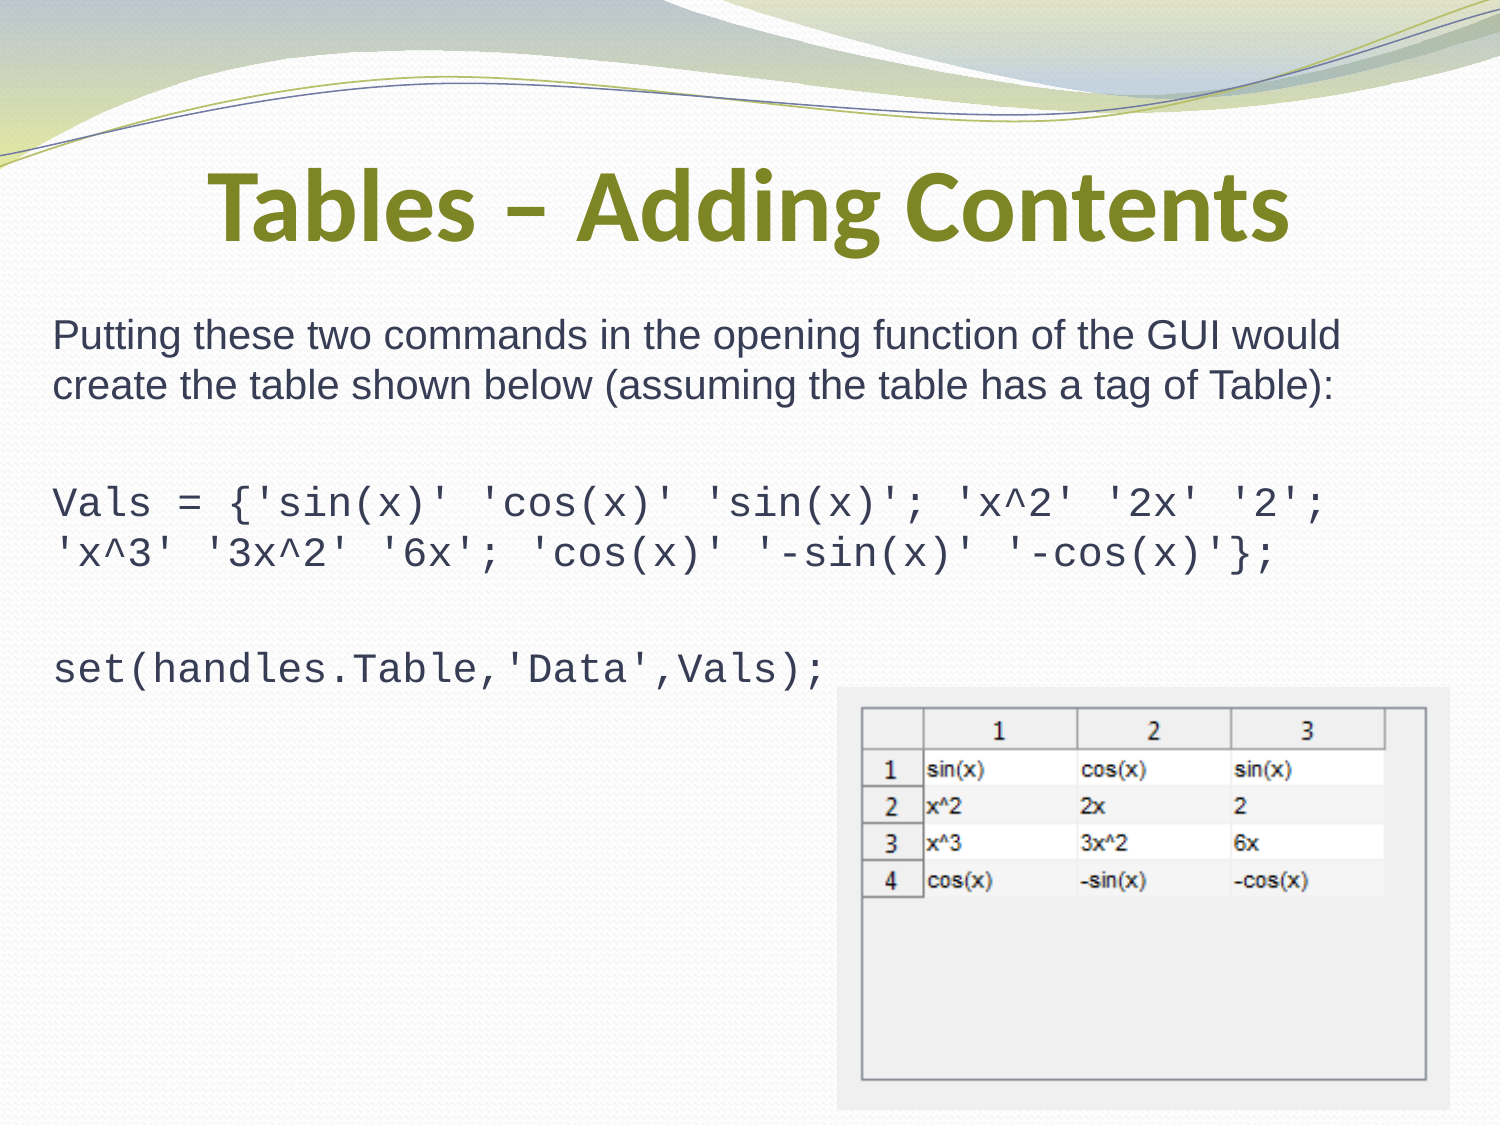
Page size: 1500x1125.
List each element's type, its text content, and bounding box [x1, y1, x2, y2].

list Putting these two commands in the opening function of the GUI would create the table shown below (assuming the table has a tag of Table): Vals = {'sin(x)' 'cos(x)' 'sin(x)'; 'x^2' '2x' '2'; 'x^3' '3x^2' '6x'; 'cos(x)' '-sin(x)' '-cos(x)'}; set(handles.Table,'Data',Vals); [37, 299, 1463, 725]
title Tables – Adding Contents [75, 75, 1425, 263]
picture [837, 687, 1451, 1110]
